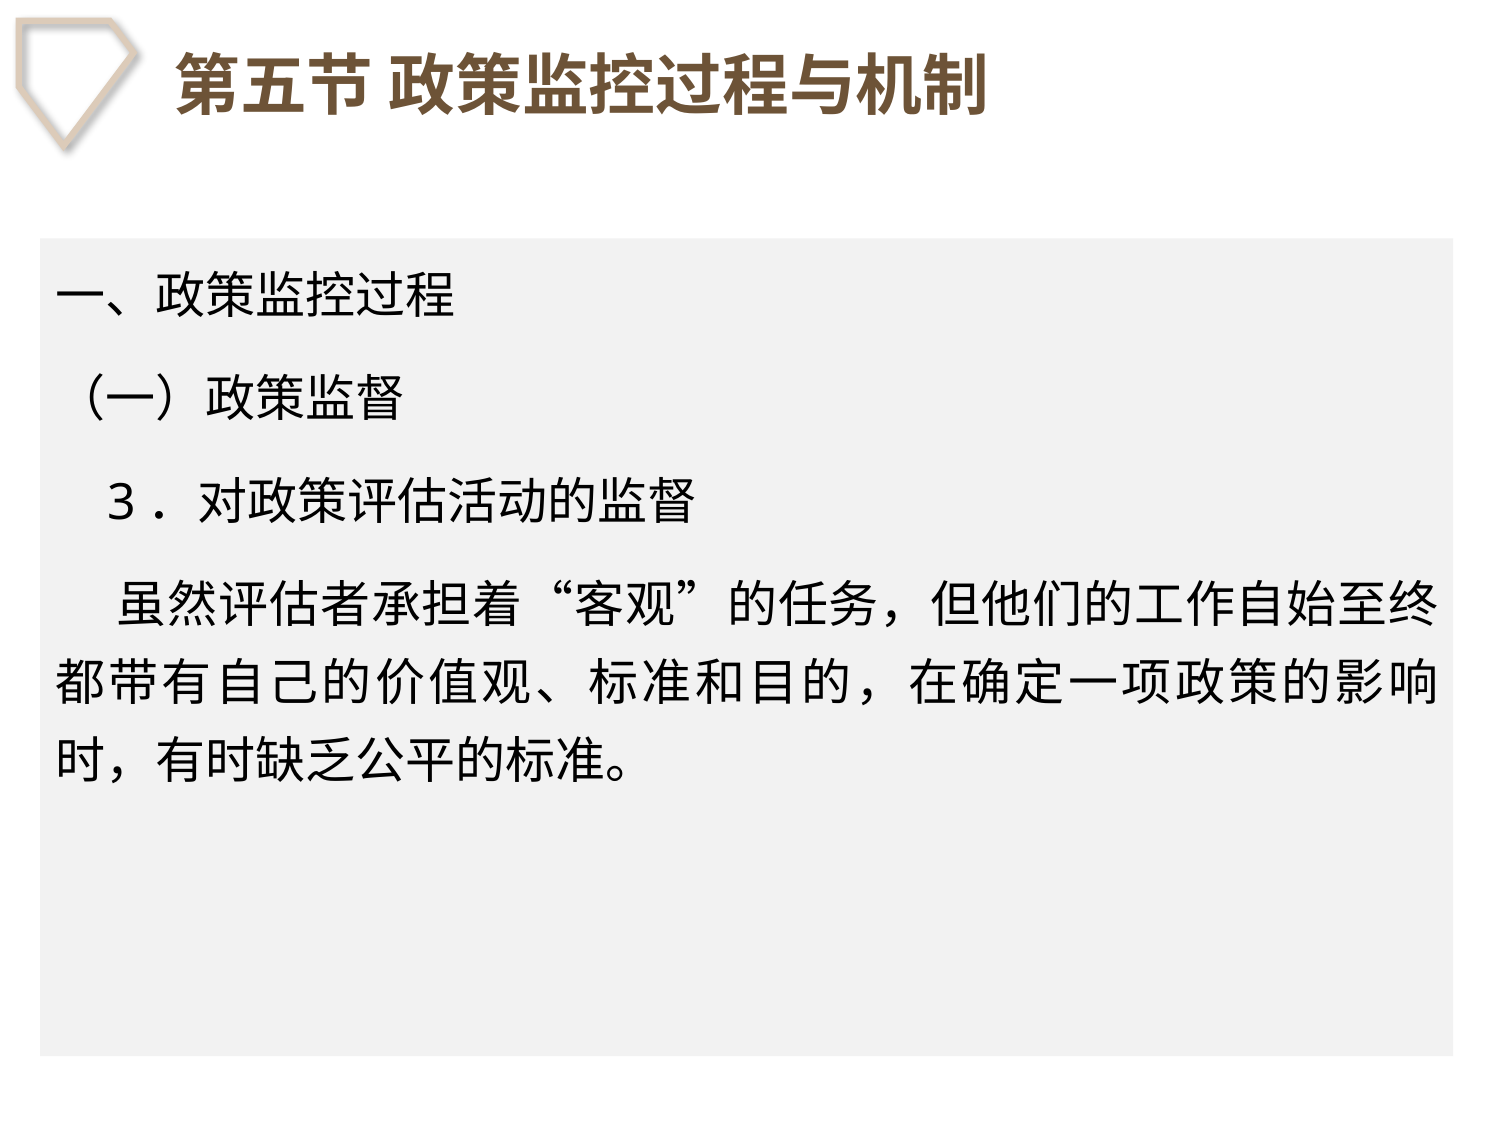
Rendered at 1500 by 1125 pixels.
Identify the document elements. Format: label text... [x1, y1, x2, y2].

title 第五节 政策监控过程与机制 [158, 18, 1456, 159]
list 一、政策监控过程 （一）政策监督 3．对政策评估活动的监督 虽然评估者承担着“客观”的任务，但他们的工作自始至终都带有自己的价值观、标准和目的，在确定一项政策的影响时，有时缺乏公平的标准。 [40, 238, 1454, 1057]
